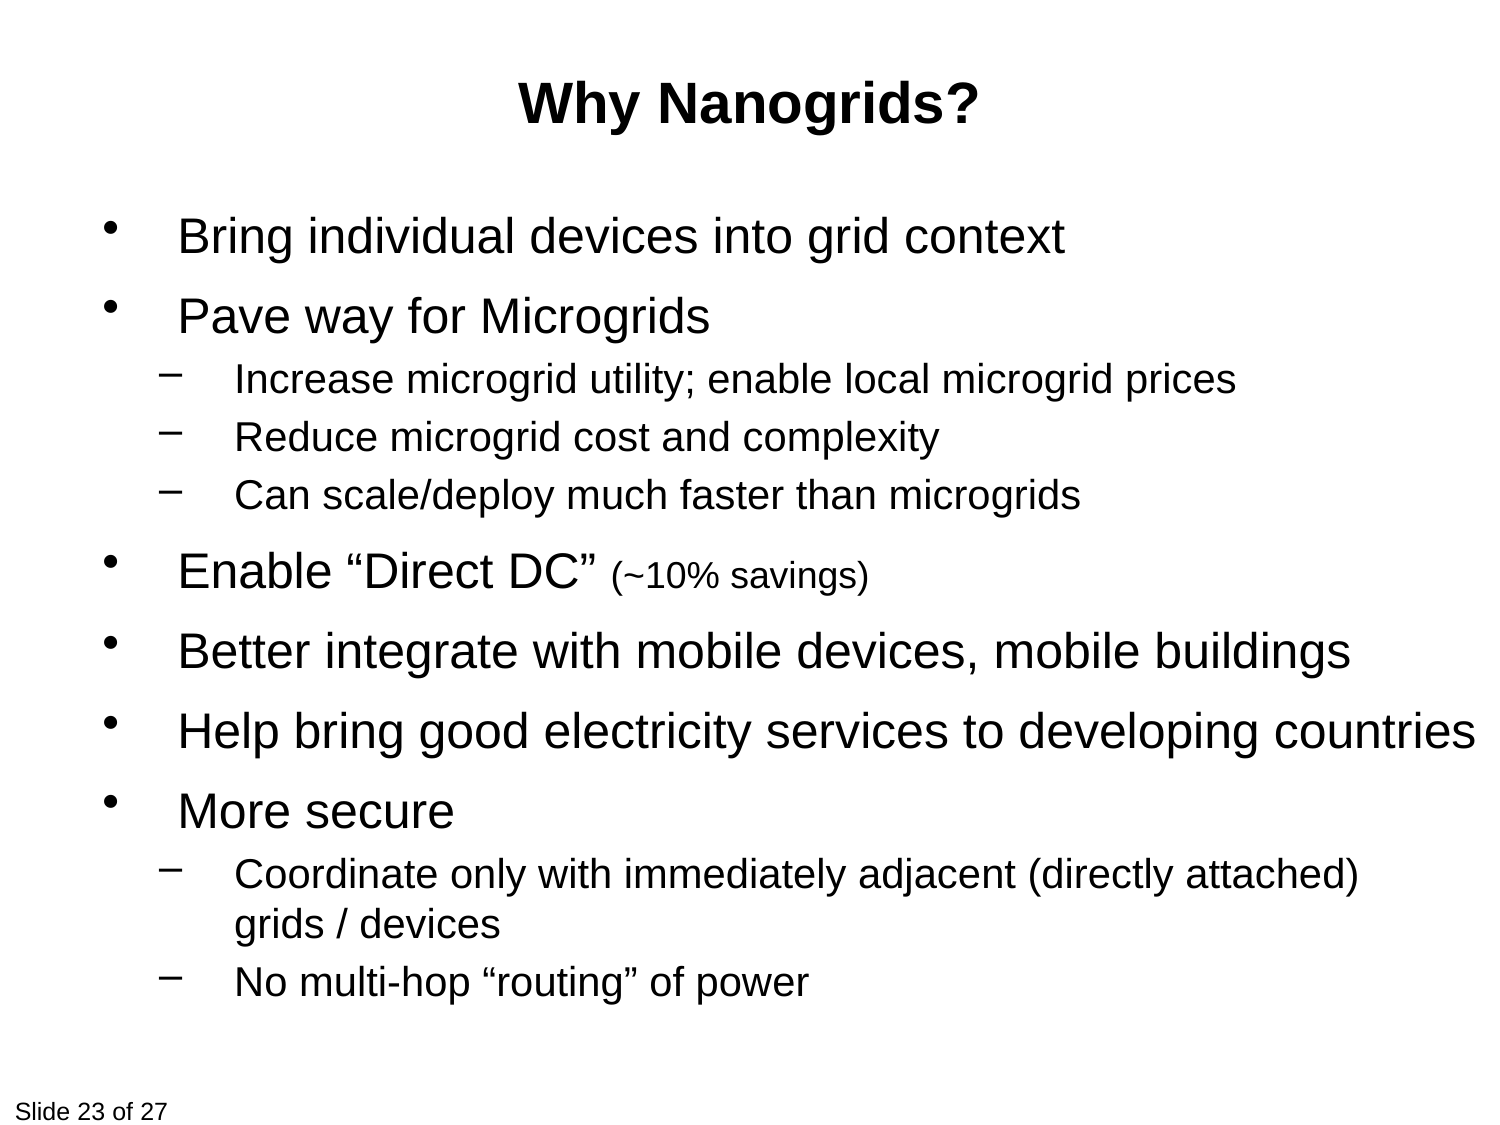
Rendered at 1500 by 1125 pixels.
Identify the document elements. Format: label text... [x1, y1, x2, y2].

title Why Nanogrids? [0, 37, 1500, 175]
list Bring individual devices into grid context Pave way for Microgrids Increase microgrid utility; enable local microgrid prices Reduce microgrid cost and complexity Can scale/deploy much faster than microgrids Enable “Direct DC” (~10% savings) Better integrate with mobile devices, mobile buildings Help bring good electricity services to developing countries More secure Coordinate only with immediately adjacent (directly attached) grids / devices No multi-hop “routing” of power [87, 195, 1500, 1113]
